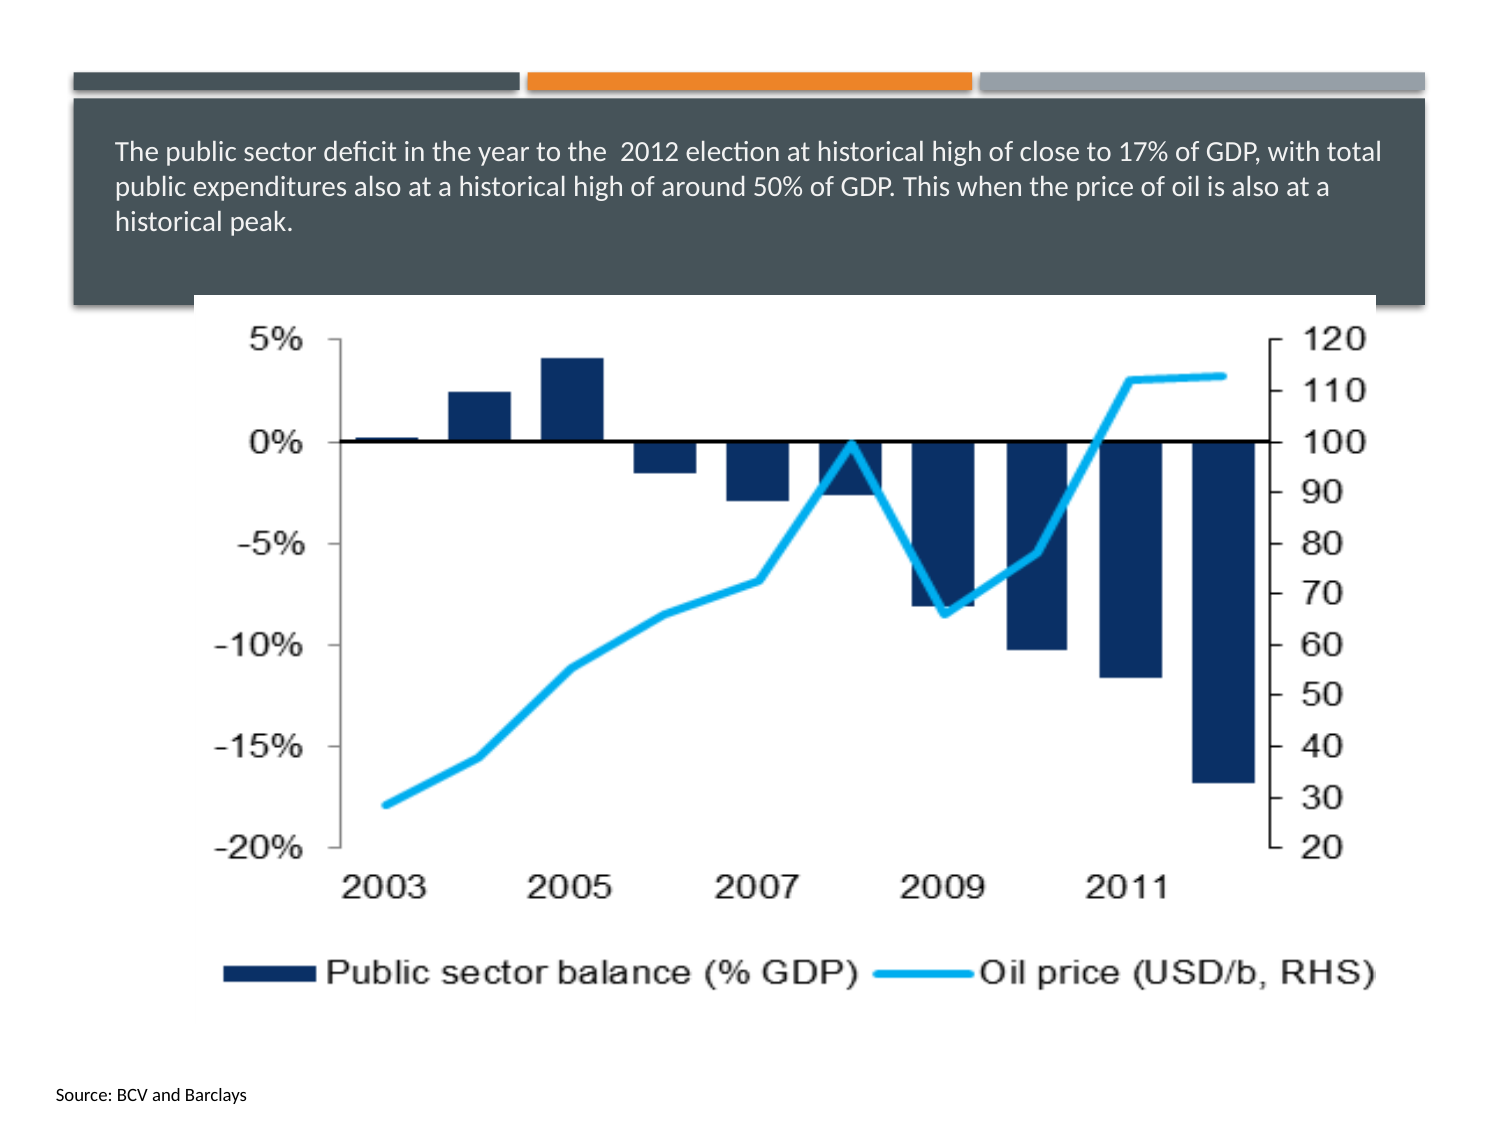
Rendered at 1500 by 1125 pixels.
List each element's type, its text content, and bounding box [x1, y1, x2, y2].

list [194, 294, 1377, 1024]
text_box Source: BCV and Barclays [41, 1074, 313, 1113]
text_box The public sector deficit in the year to the 2012 election at historical high of close to 17% of GDP, with total public expenditures also at a historical high of around 50% of GDP. This when the price of oil is also at a historical peak. [100, 125, 1424, 245]
